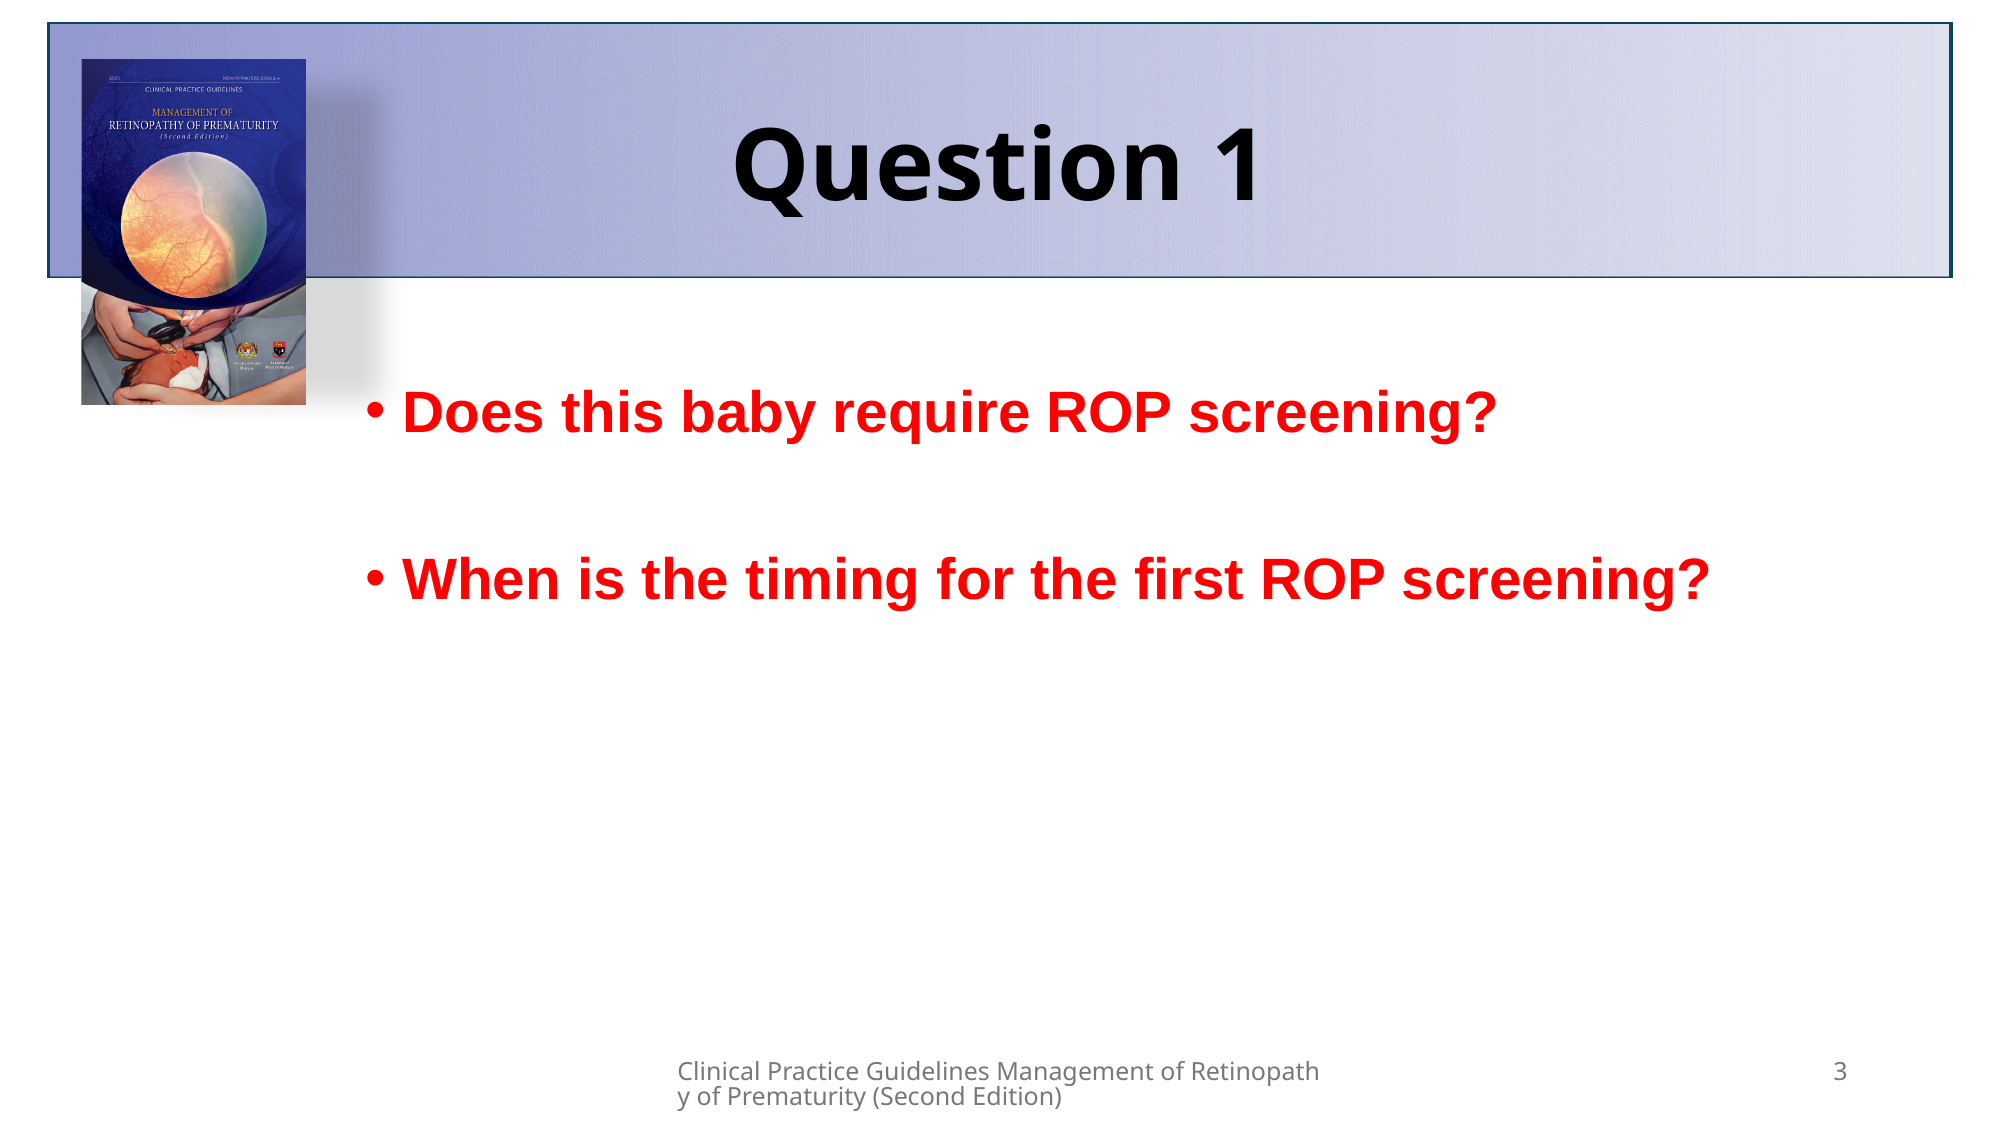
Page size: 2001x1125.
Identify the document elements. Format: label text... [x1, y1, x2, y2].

picture [47, 21, 1953, 405]
footer Clinical Practice Guidelines Management of Retinopathy of Prematurity (Second Edition) [662, 1042, 1338, 1103]
slide_number 3 [1412, 1042, 1863, 1103]
list Does this baby require ROP screening? When is the timing for the first ROP screening? [350, 374, 2000, 946]
